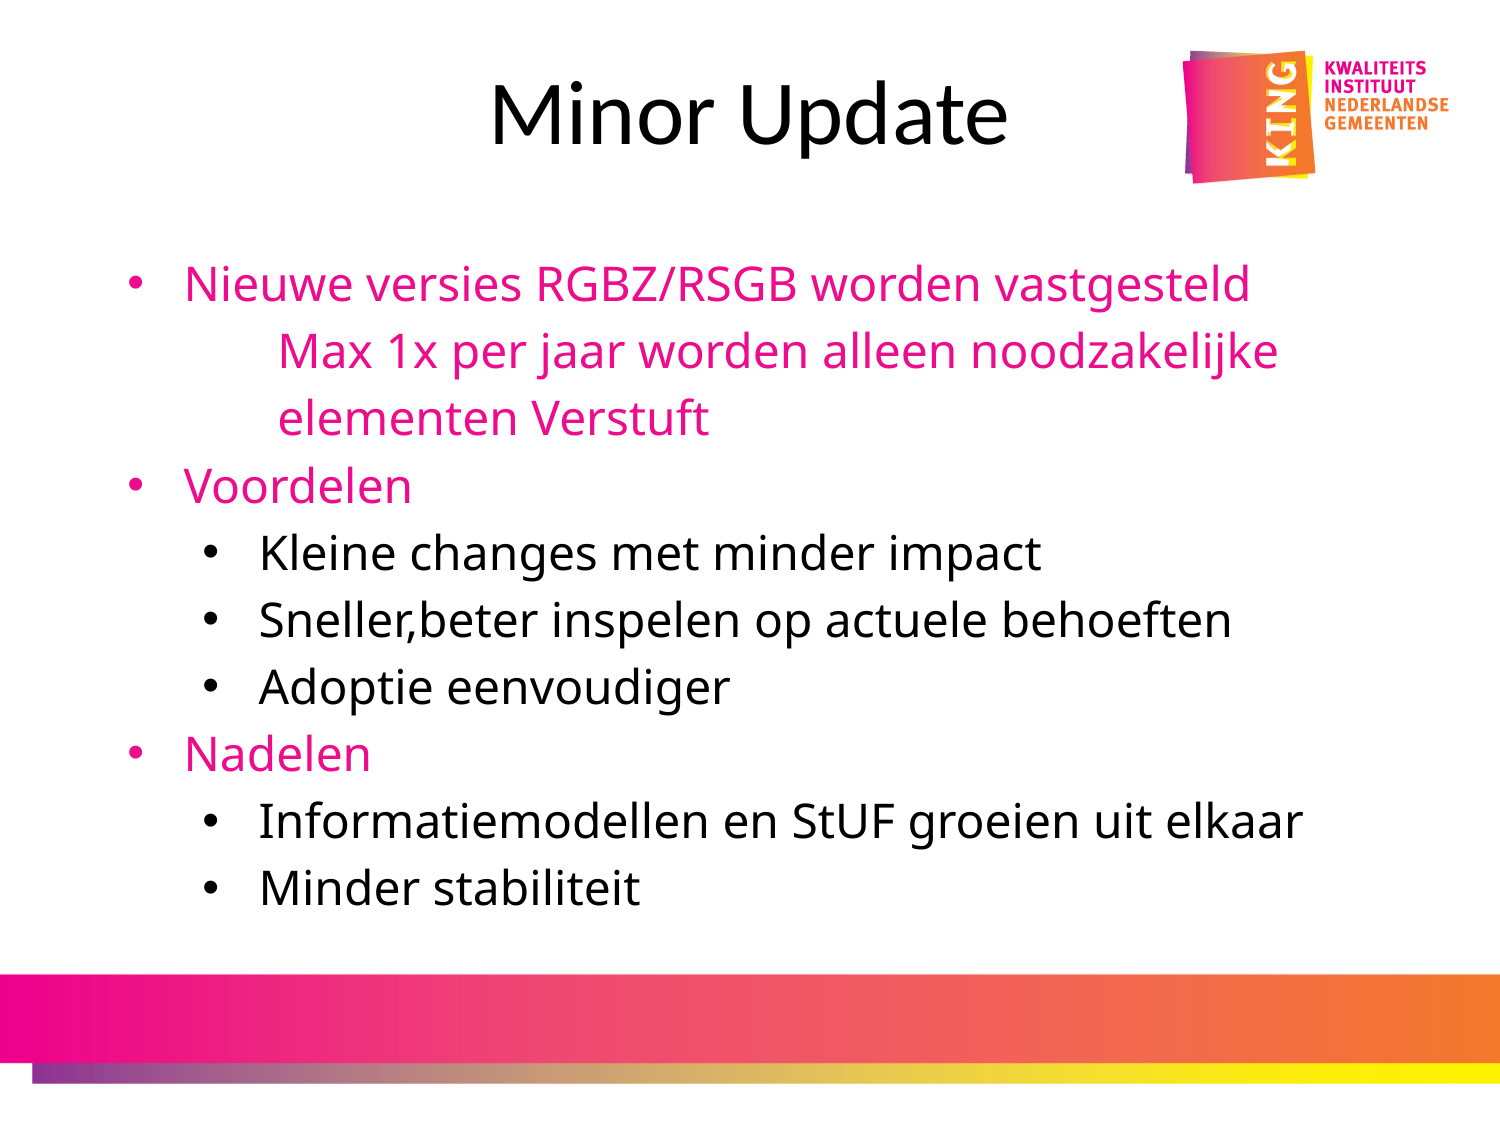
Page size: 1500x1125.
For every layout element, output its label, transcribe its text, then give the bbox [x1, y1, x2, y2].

picture [0, 0, 1500, 1125]
list Nieuwe versies RGBZ/RSGB worden vastgesteld Max 1x per jaar worden alleen noodzakelijke elementen Verstuft Voordelen Kleine changes met minder impact Sneller,beter inspelen op actuele behoeften Adoptie eenvoudiger Nadelen Informatiemodellen en StUF groeien uit elkaar Minder stabiliteit [112, 246, 1500, 989]
title Minor Update [75, 45, 1425, 233]
